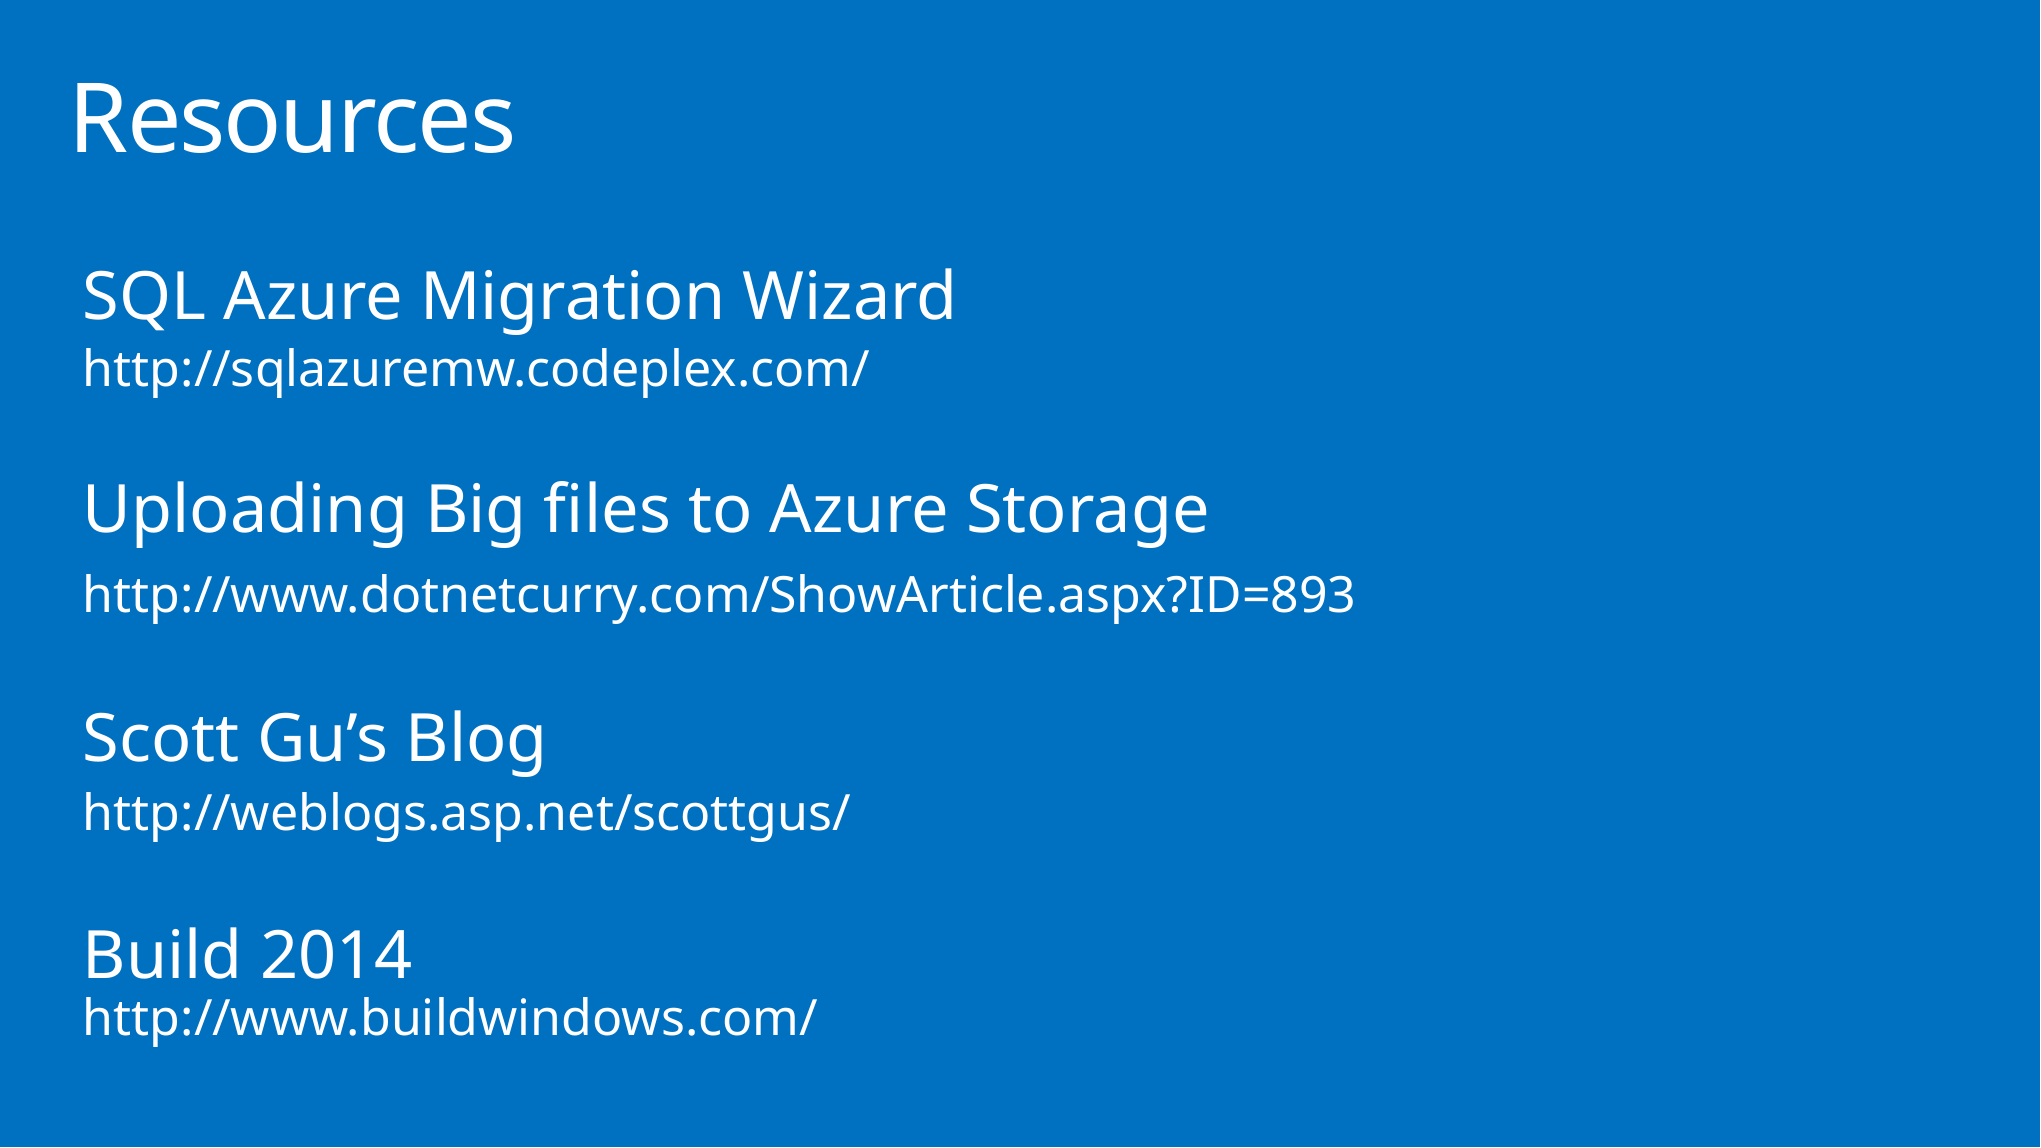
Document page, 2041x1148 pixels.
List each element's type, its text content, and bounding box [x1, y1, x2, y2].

list SQL Azure Migration Wizard http://sqlazuremw.codeplex.com/ Uploading Big files to Azure Storage http://www.dotnetcurry.com/ShowArticle.aspx?ID=893 Scott Gu’s Blog http://weblogs.asp.net/scottgus/ Build 2014 http://www.buildwindows.com/ [52, 237, 1874, 1094]
title Resources [45, 43, 1996, 188]
